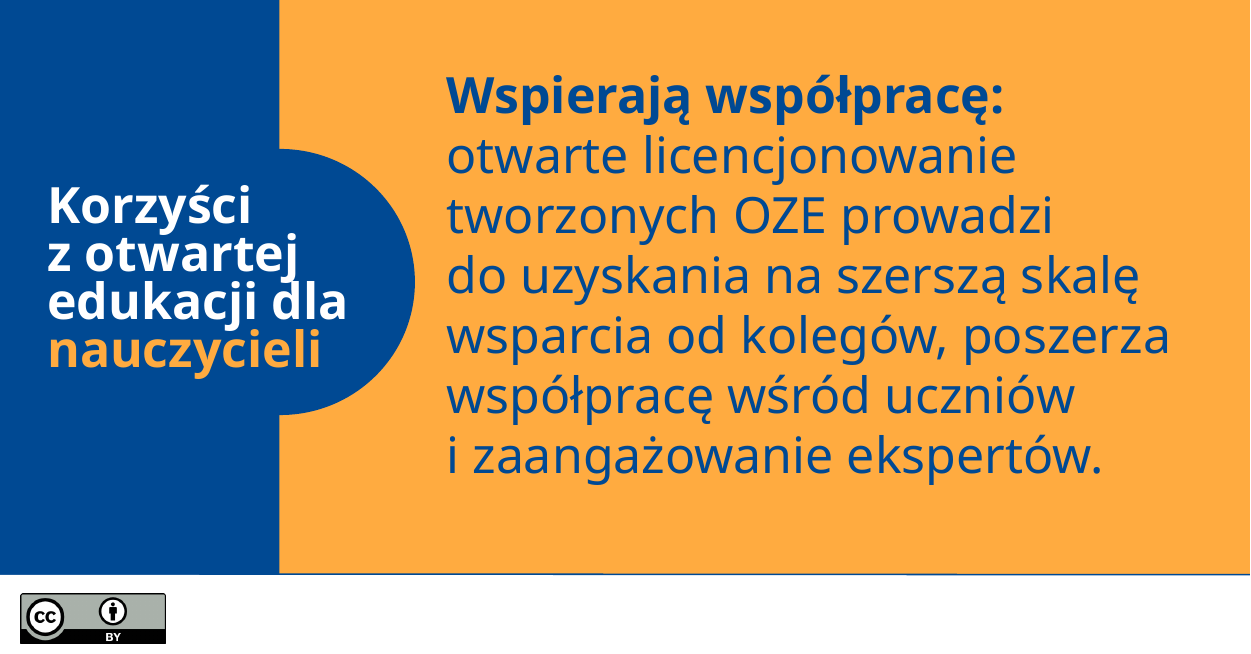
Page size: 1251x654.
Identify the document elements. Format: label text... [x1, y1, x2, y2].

text_box [204, 392, 356, 416]
text_box [209, 148, 352, 169]
picture [20, 592, 166, 645]
text_box Wspierają współpracę: otwarte licencjonowanie tworzonych OZE prowadzi do uzyskania na szerszą skalę wsparcia od kolegów, poszerza współpracę wśród uczniów i zaangażowanie ekspertów. [431, 48, 1223, 499]
text_box Korzyści z otwartej edukacji dla nauczycieli [32, 169, 415, 392]
text_box [0, 582, 1250, 654]
text_box [0, 0, 280, 573]
